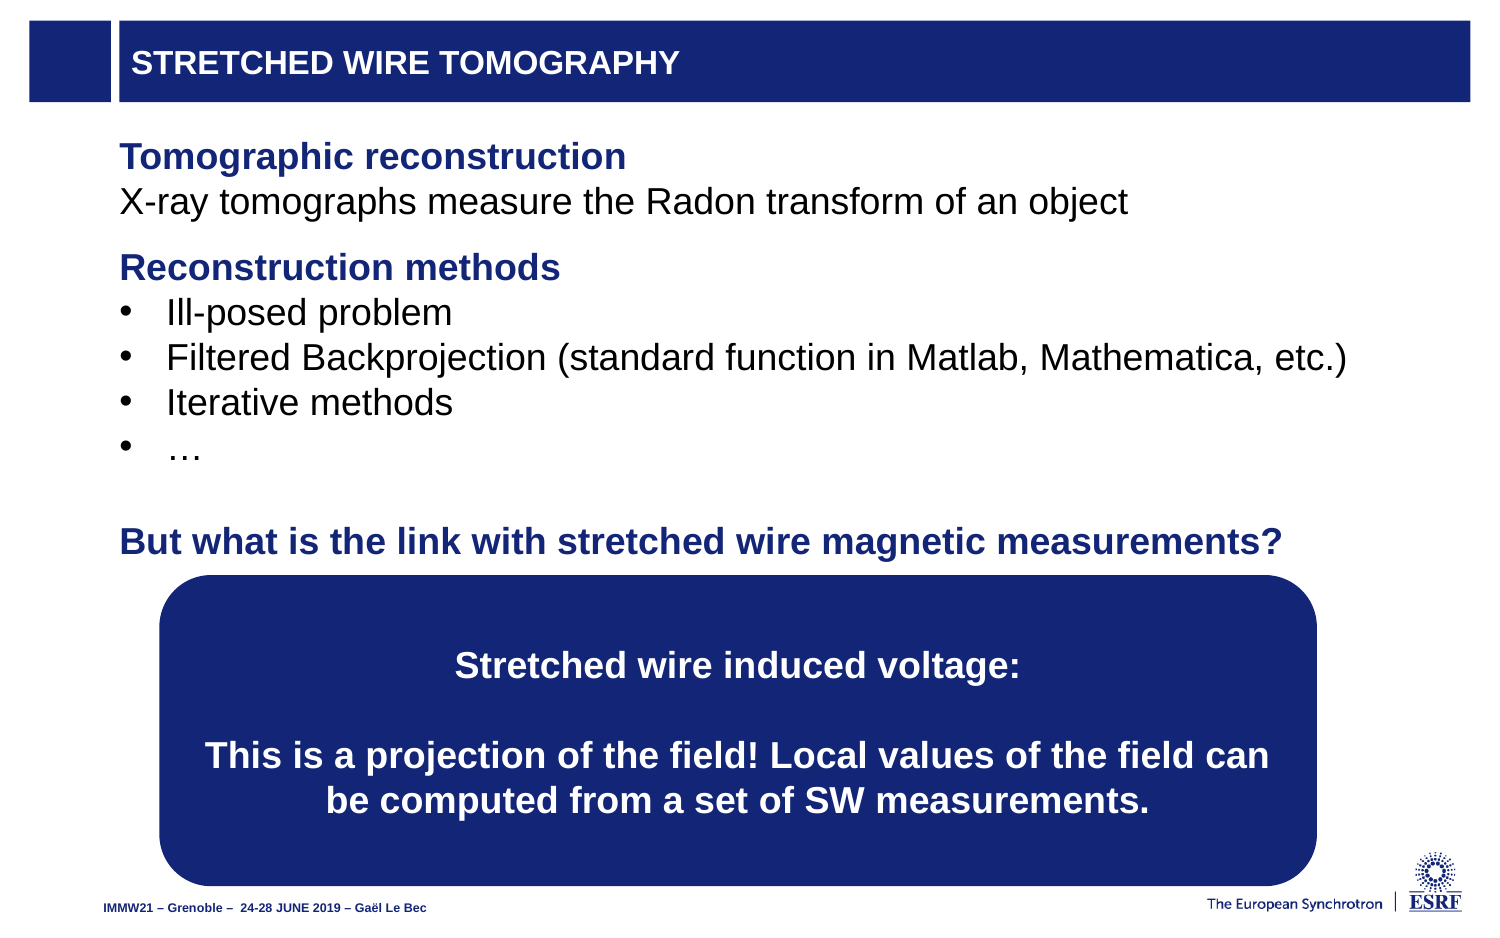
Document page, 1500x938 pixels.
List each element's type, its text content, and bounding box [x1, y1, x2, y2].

picture [1175, 831, 1500, 938]
list Tomographic reconstruction X-ray tomographs measure the Radon transform of an object Reconstruction methods Ill-posed problem Filtered Backprojection (standard function in Matlab, Mathematica, etc.) Iterative methods … [119, 132, 1376, 501]
text_box But what is the link with stretched wire magnetic measurements? [119, 516, 1376, 587]
title Stretched wire tomography [119, 20, 1471, 103]
footer IMMW21 – Grenoble – 24-28 JUNE 2019 – Gaël Le Bec [103, 886, 1108, 916]
